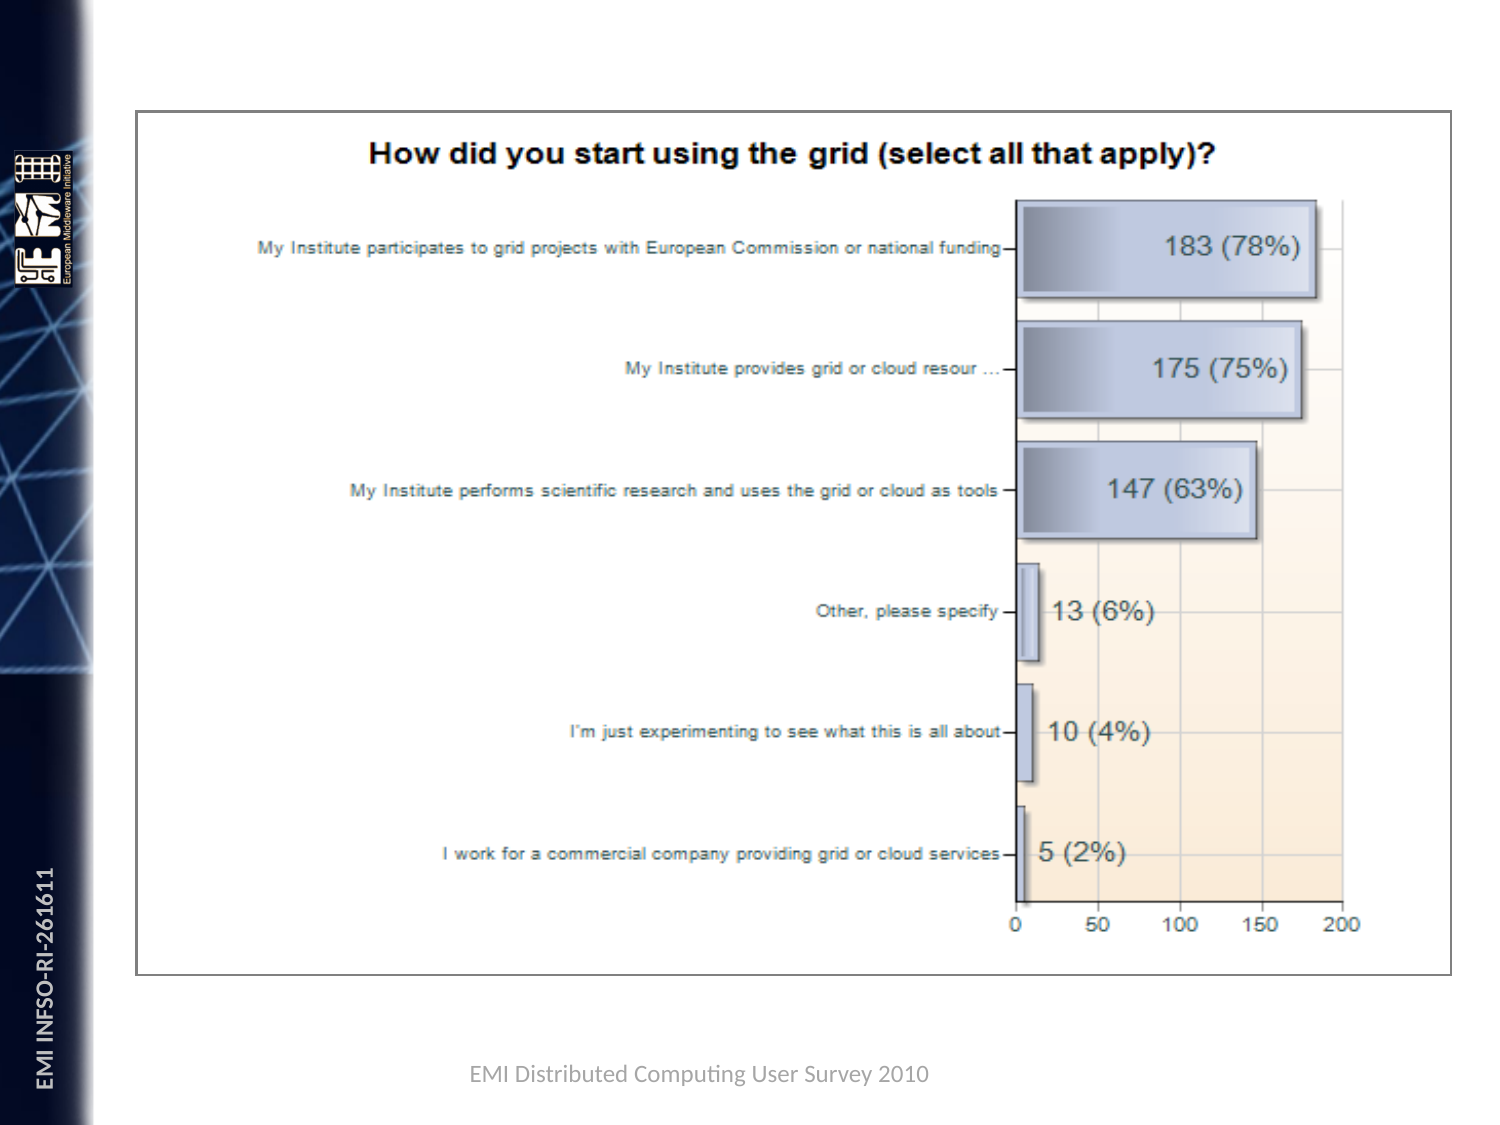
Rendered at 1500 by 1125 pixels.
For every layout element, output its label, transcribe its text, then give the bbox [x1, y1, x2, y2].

picture [0, 0, 105, 1125]
picture [137, 112, 1451, 975]
footer EMI Distributed Computing User Survey 2010 [380, 1042, 1020, 1103]
